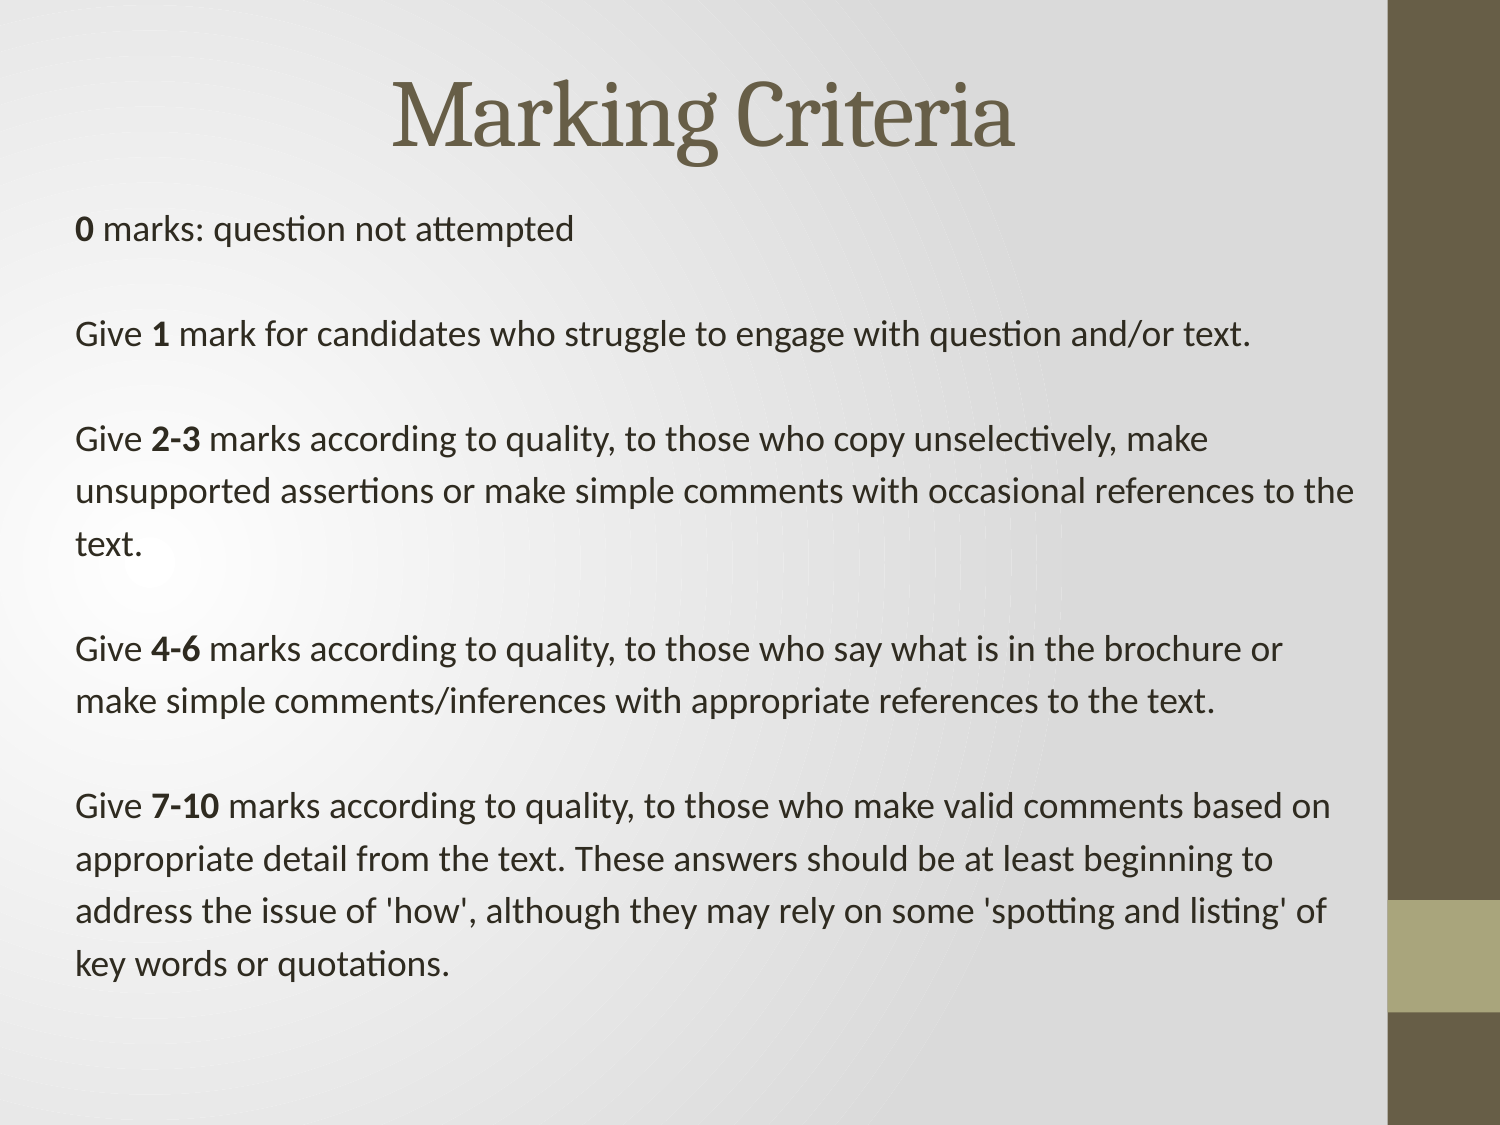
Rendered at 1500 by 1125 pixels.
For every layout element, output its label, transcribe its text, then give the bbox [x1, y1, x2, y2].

list 0 marks: question not attempted Give 1 mark for candidates who struggle to engage with question and/or text. Give 2-3 marks according to quality, to those who copy unselectively, make unsupported assertions or make simple comments with occasional references to the text. Give 4-6 marks according to quality, to those who say what is in the brochure or make simple comments/inferences with appropriate references to the text. Give 7-10 marks according to quality, to those who make valid comments based on appropriate detail from the text. These answers should be at least beginning to address the issue of 'how', although they may rely on some 'spotting and listing' of key words or quotations. [41, 196, 1388, 1050]
title Marking Criteria [88, 30, 1339, 185]
